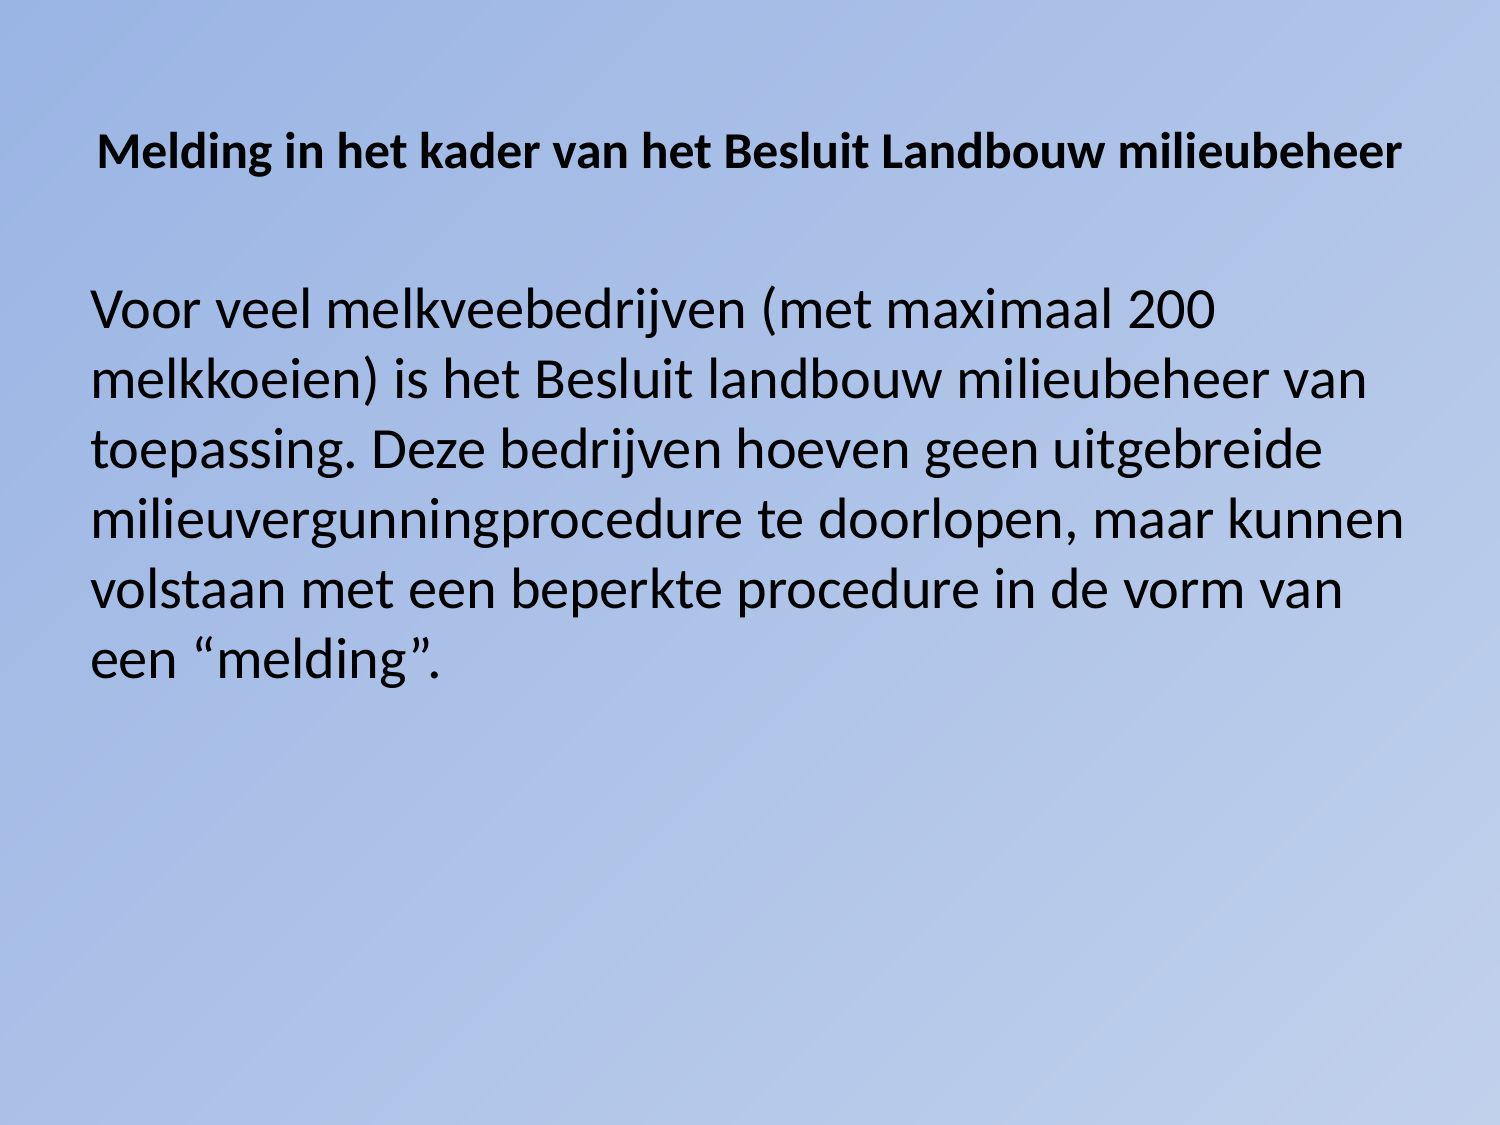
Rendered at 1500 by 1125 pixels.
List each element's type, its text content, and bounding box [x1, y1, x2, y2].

list Voor veel melkveebedrijven (met maximaal 200 melkkoeien) is het Besluit landbouw milieubeheer van toepassing. Deze bedrijven hoeven geen uitgebreide milieuvergunningprocedure te doorlopen, maar kunnen volstaan met een beperkte procedure in de vorm van een “melding”. [74, 262, 1426, 1006]
title Melding in het kader van het Besluit Landbouw milieubeheer [74, 105, 1426, 259]
